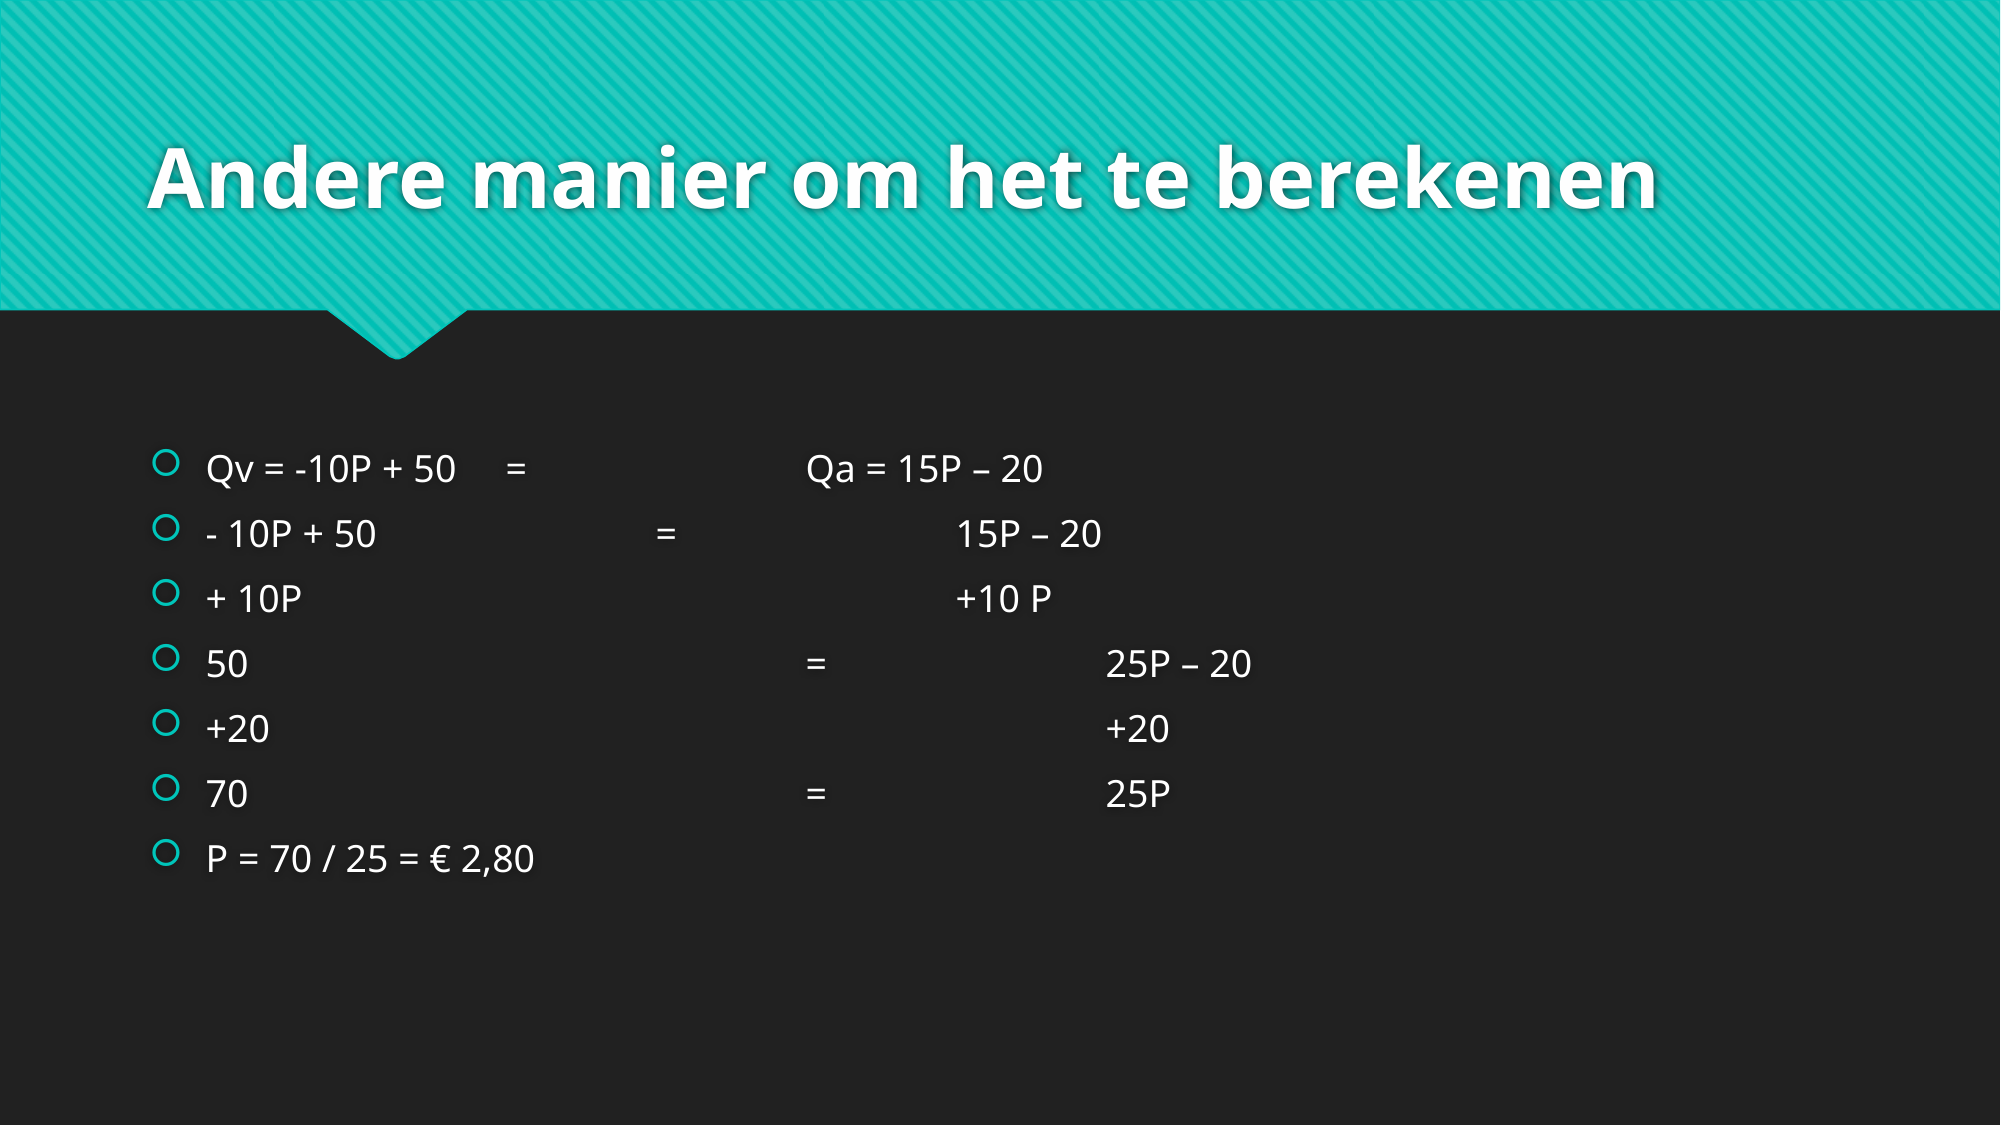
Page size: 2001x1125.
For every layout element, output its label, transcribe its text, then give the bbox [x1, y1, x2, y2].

title Andere manier om het te berekenen [132, 73, 1868, 233]
list Qv = -10P + 50 = Qa = 15P – 20 - 10P + 50 = 15P – 20 + 10P +10 P 50 = 25P – 20 +20 +20 70 = 25P P = 70 / 25 = € 2,80 [134, 364, 1866, 962]
